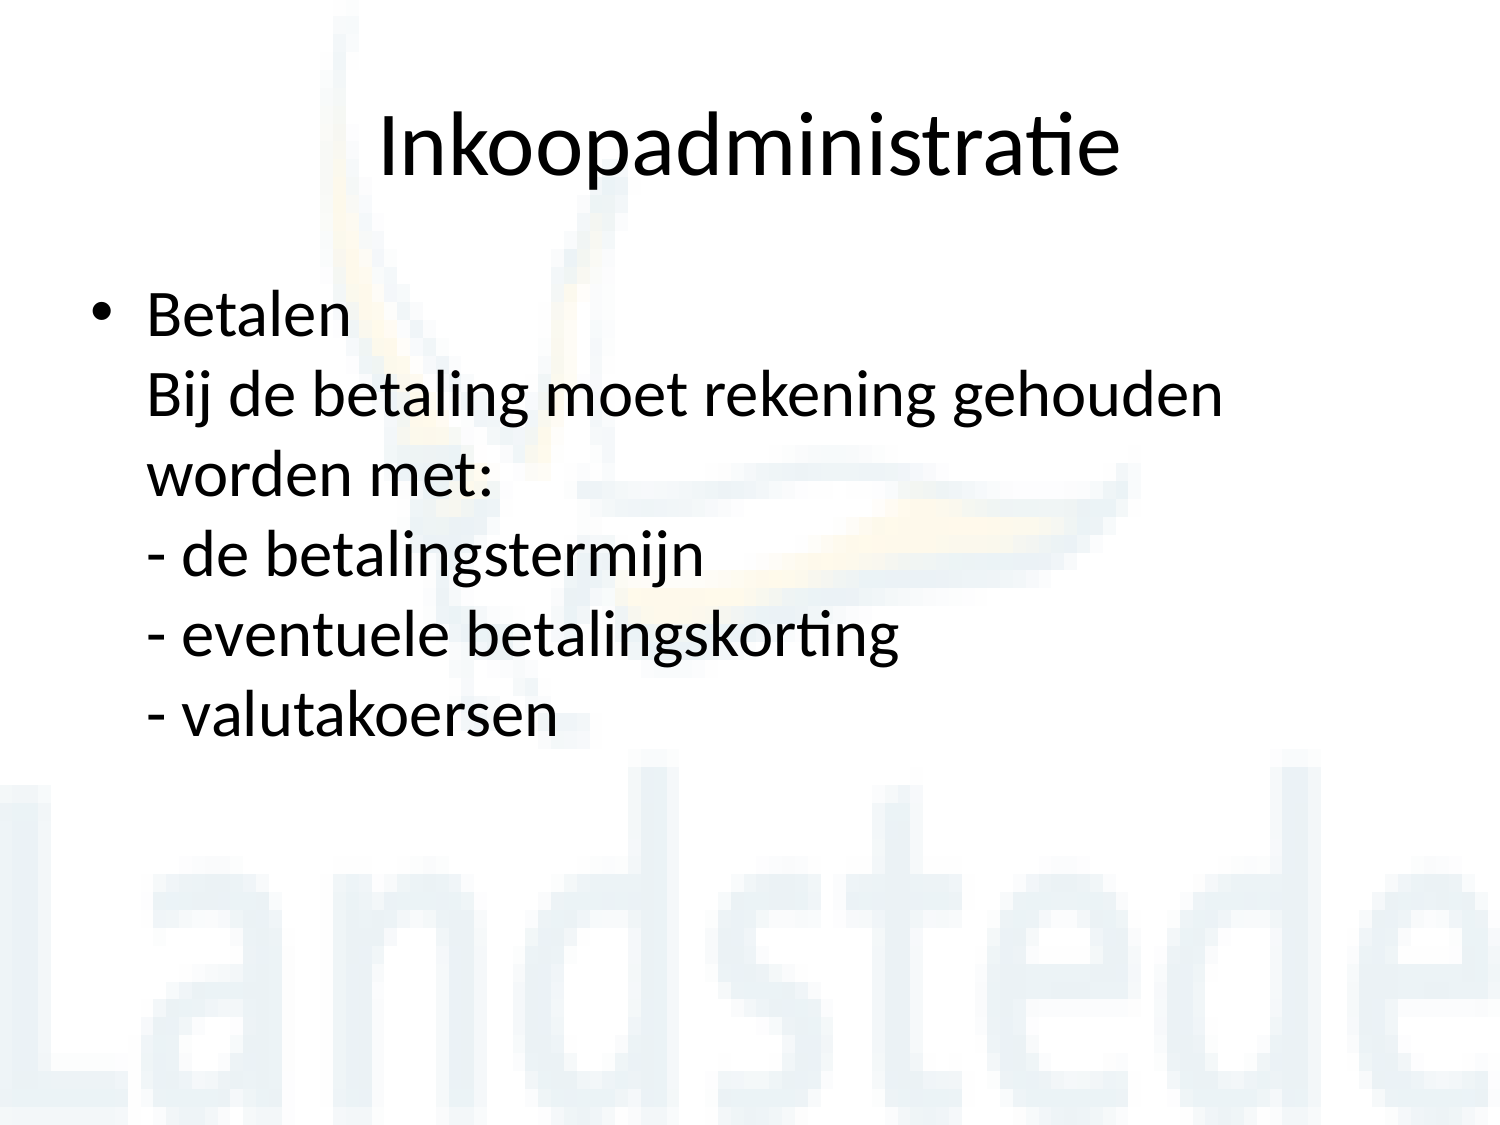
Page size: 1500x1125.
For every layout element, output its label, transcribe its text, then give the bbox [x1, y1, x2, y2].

title Inkoopadministratie [75, 45, 1425, 233]
list Betalen Bij de betaling moet rekening gehouden worden met: - de betalingstermijn - eventuele betalingskorting - valutakoersen [75, 262, 1425, 1005]
